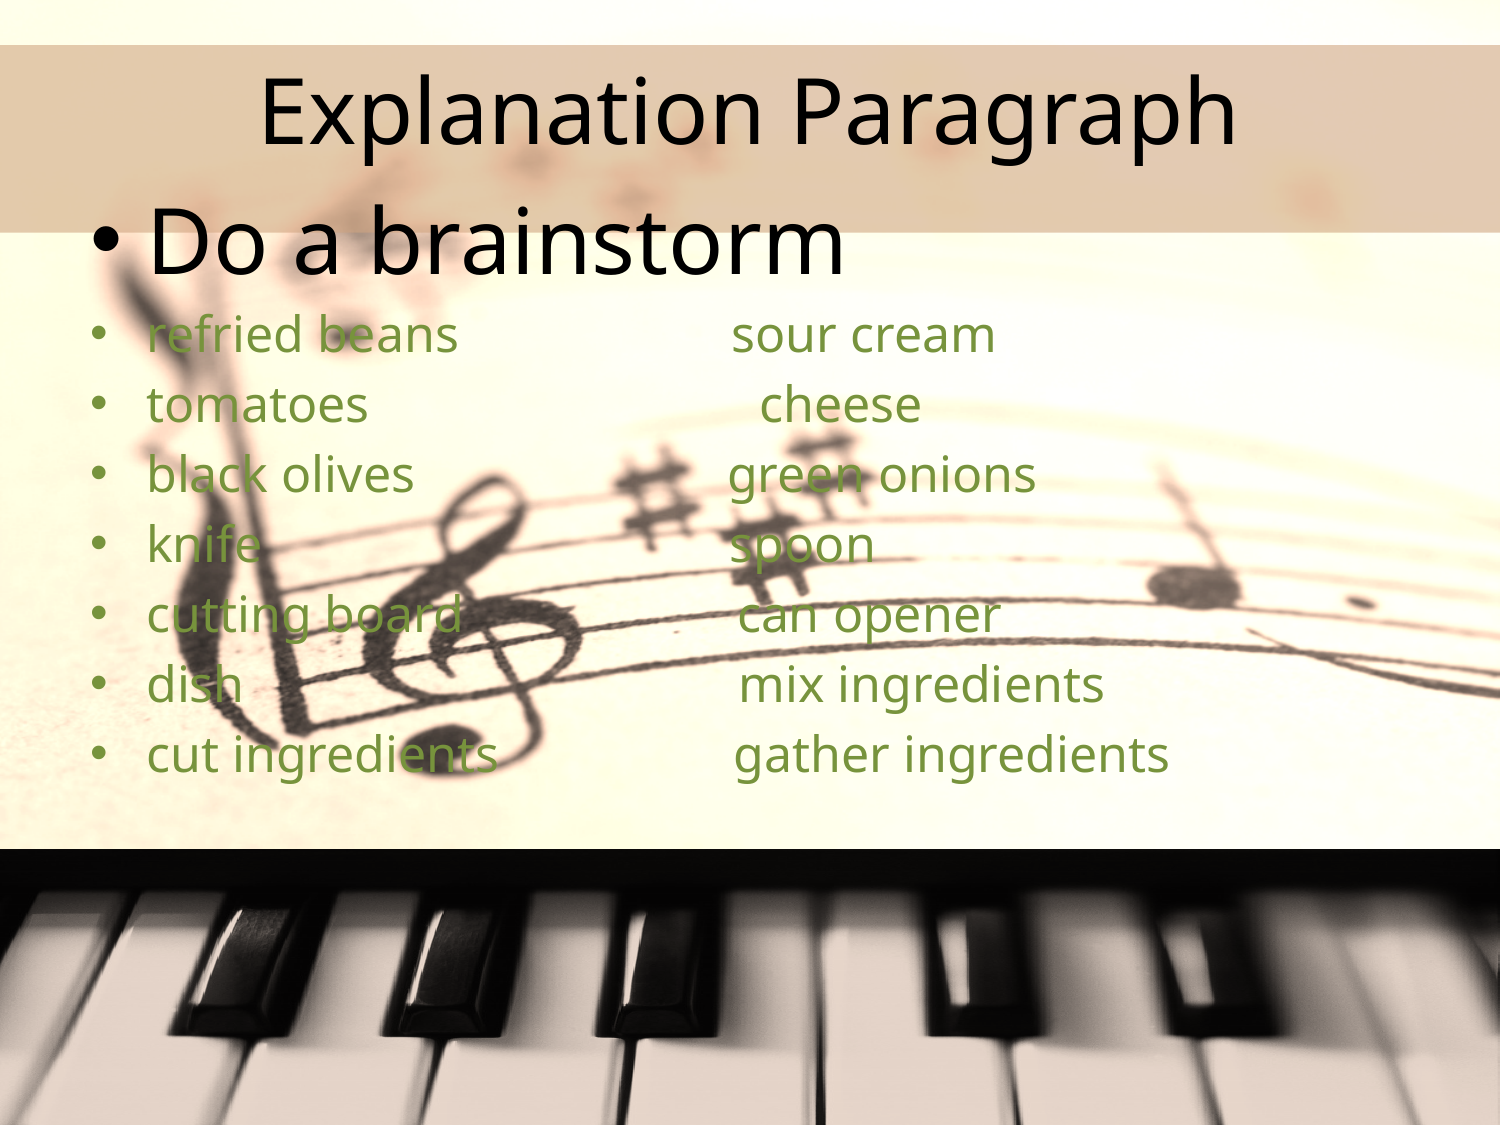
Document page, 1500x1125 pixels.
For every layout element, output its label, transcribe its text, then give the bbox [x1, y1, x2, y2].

title Explanation Paragraph [0, 45, 1500, 233]
list Do a brainstorm refried beans sour cream tomatoes cheese black olives green onions knife spoon cutting board can opener dish mix ingredients cut ingredients gather ingredients [75, 174, 1425, 863]
